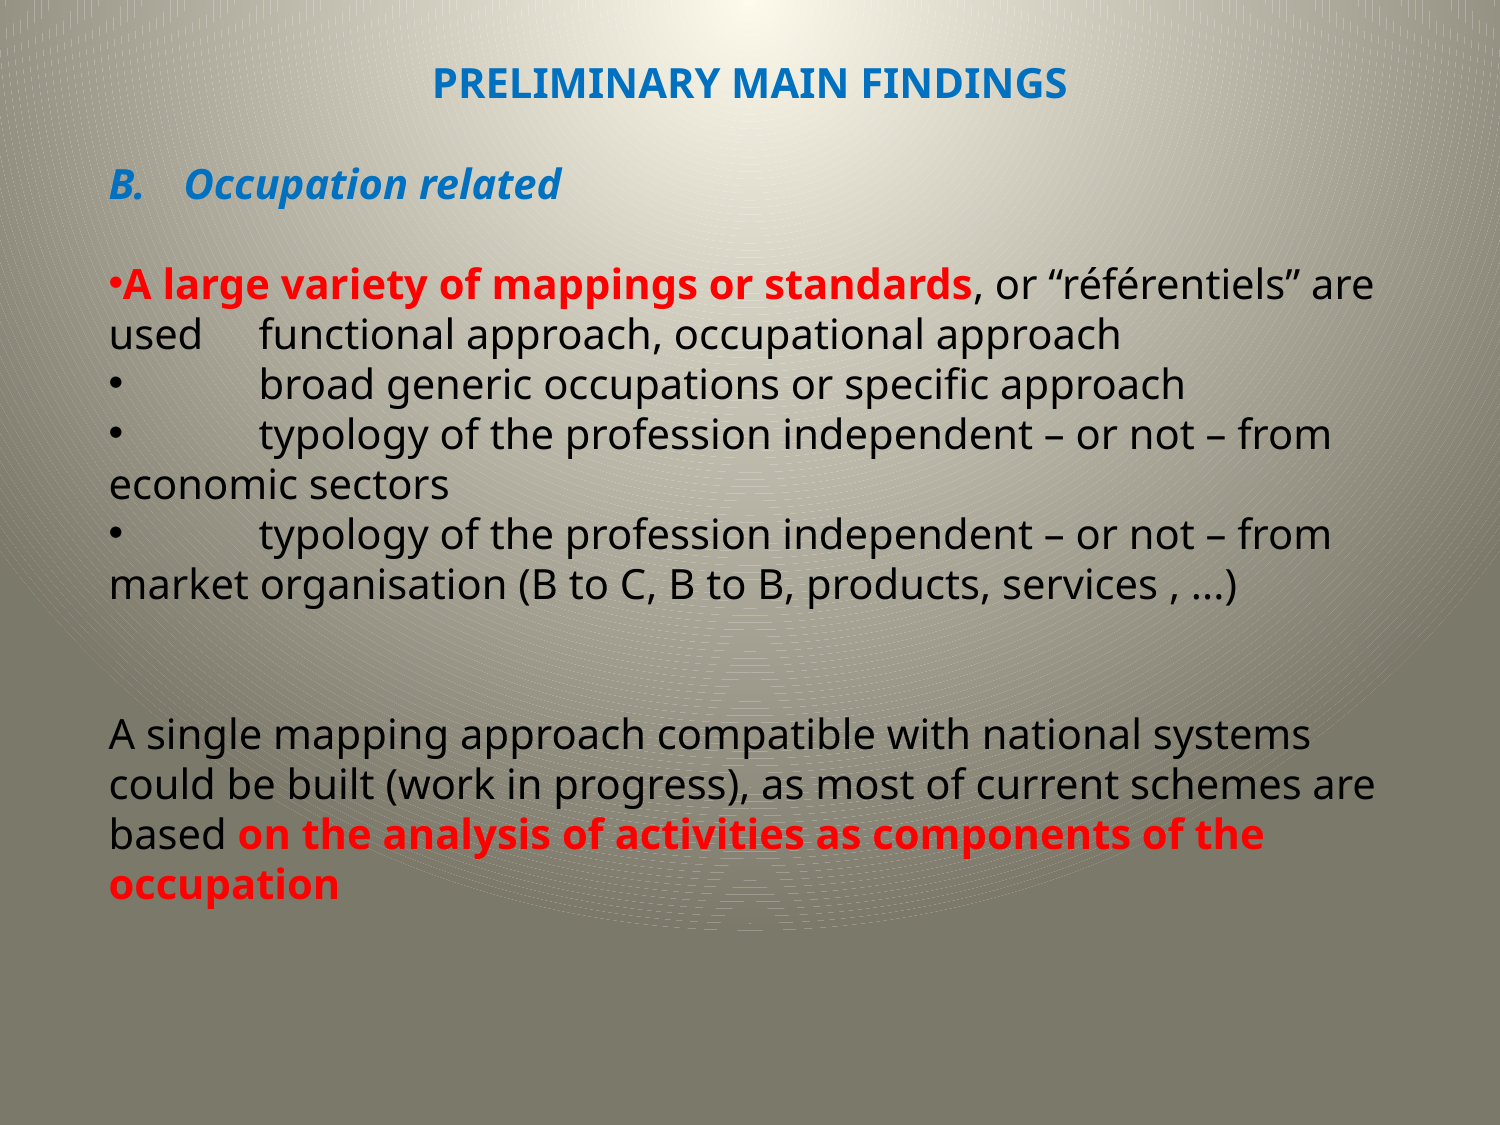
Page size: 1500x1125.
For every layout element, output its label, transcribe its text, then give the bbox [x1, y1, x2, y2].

text_box PRELIMINARY MAIN FINDINGS Occupation related A large variety of mappings or standards, or “référentiels” are used functional approach, occupational approach broad generic occupations or specific approach typology of the profession independent – or not – from economic sectors typology of the profession independent – or not – from market organisation (B to C, B to B, products, services , ...) A single mapping approach compatible with national systems could be built (work in progress), as most of current schemes are based on the analysis of activities as components of the occupation [93, 0, 1407, 916]
